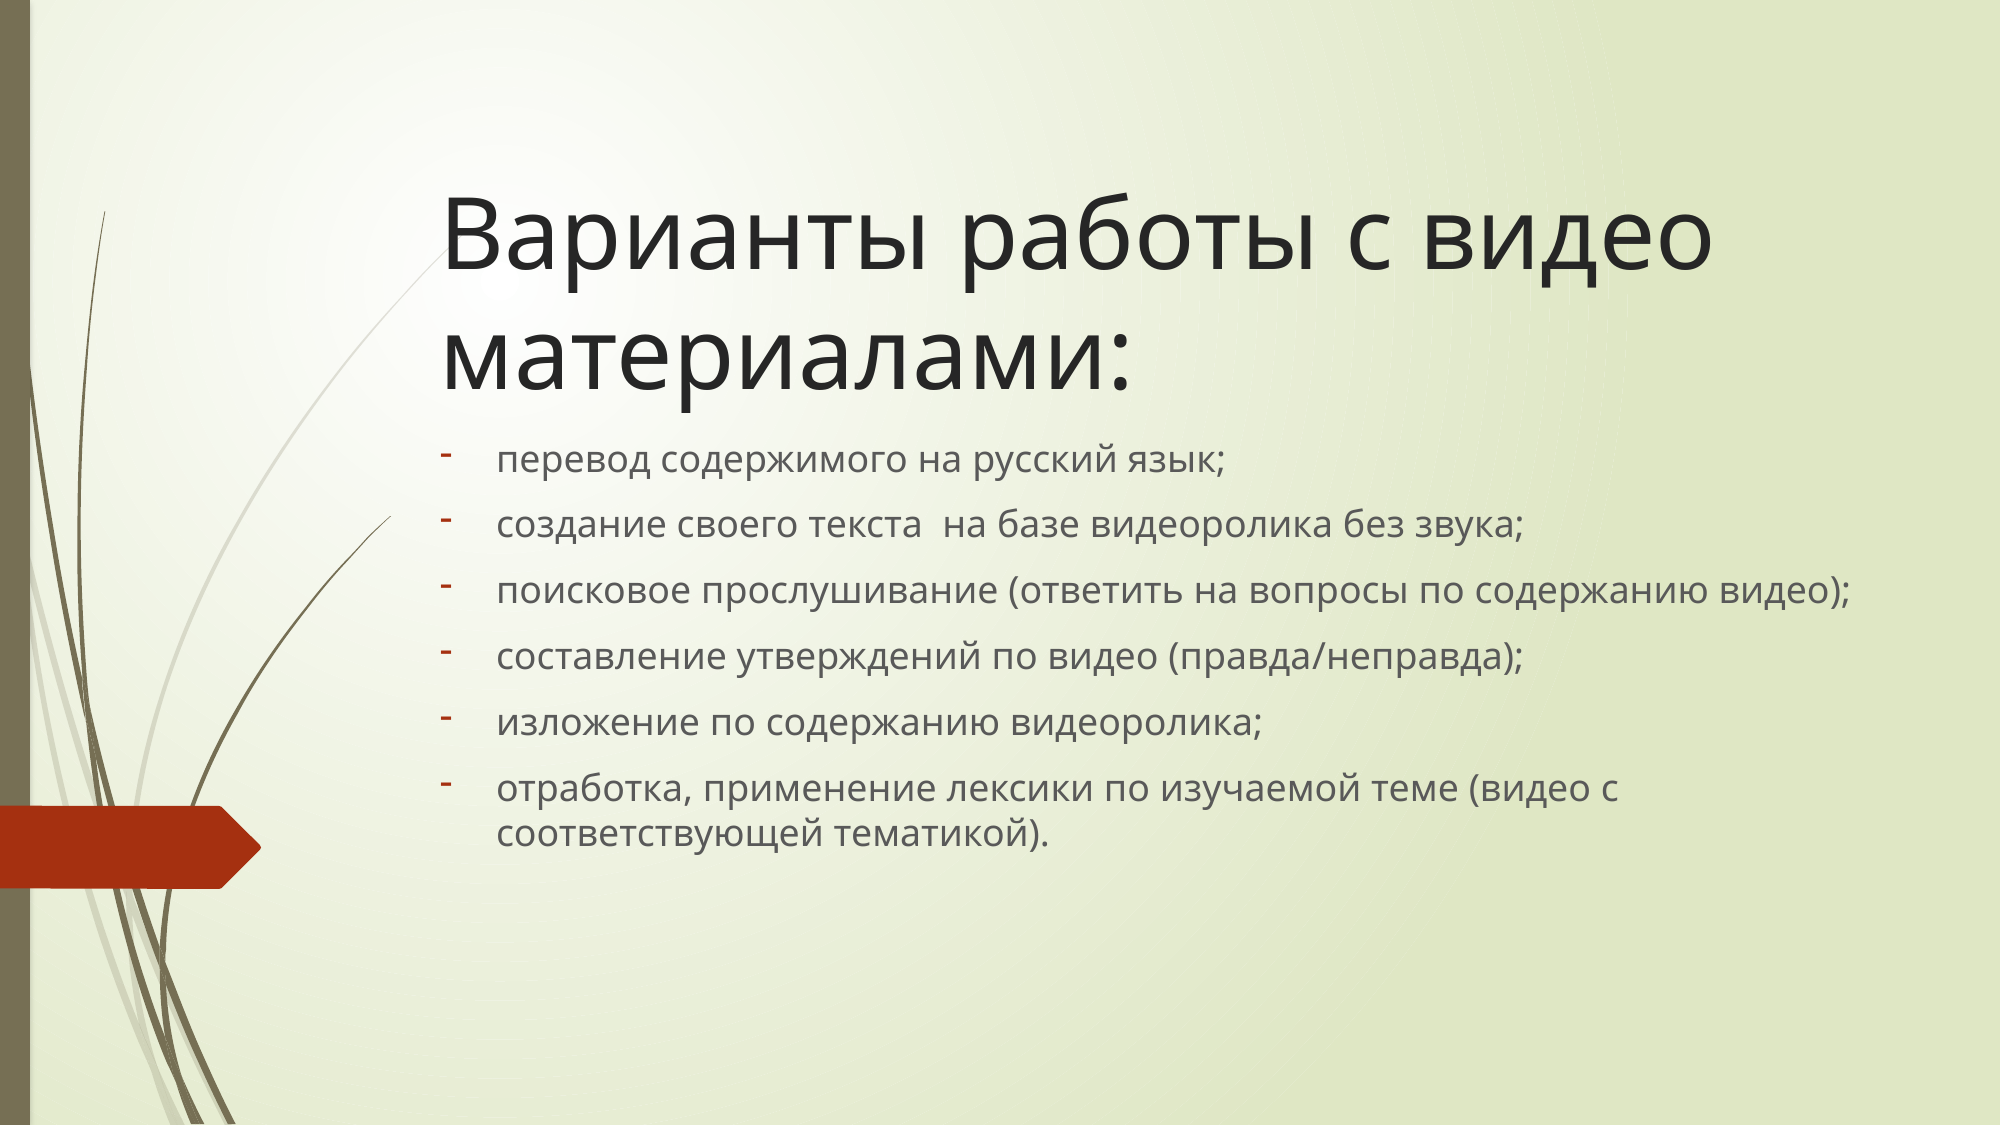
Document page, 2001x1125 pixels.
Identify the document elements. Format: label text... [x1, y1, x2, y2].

title Варианты работы с видео материалами: [424, 68, 1888, 418]
list перевод содержимого на русский язык; создание своего текста на базе видеоролика без звука; поисковое прослушивание (ответить на вопросы по содержанию видео); составление утверждений по видео (правда/неправда); изложение по содержанию видеоролика; отработка, применение лексики по изучаемой теме (видео с соответствующей тематикой). [424, 427, 1888, 970]
